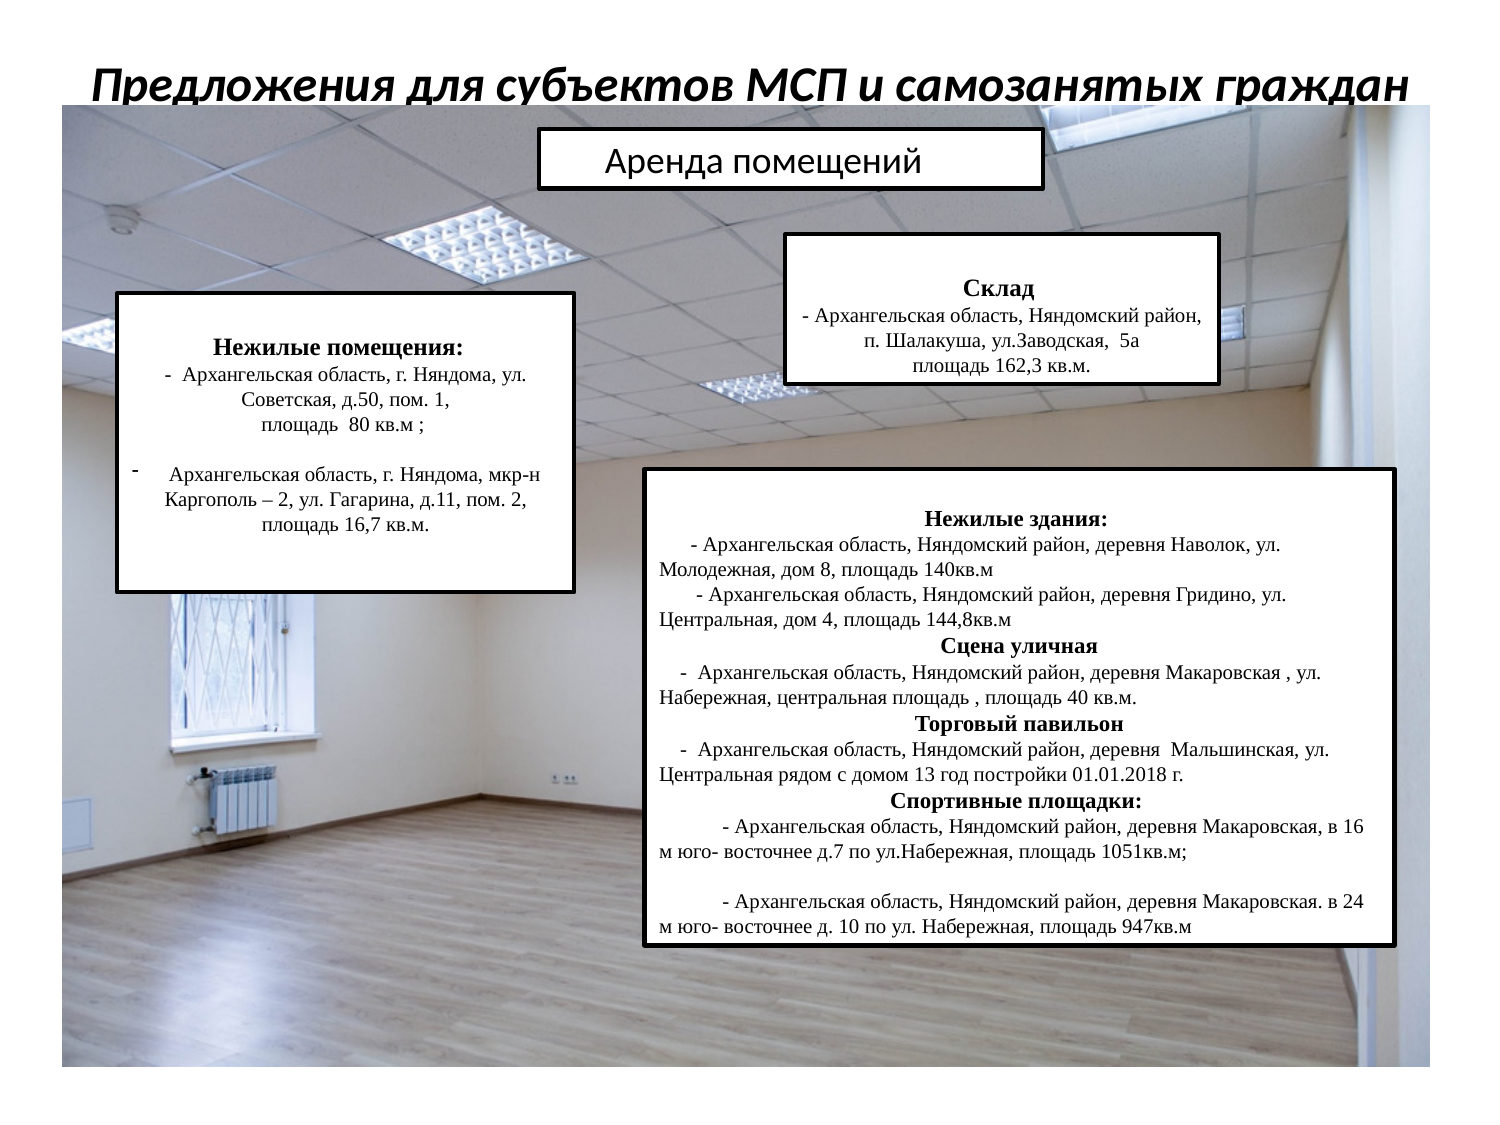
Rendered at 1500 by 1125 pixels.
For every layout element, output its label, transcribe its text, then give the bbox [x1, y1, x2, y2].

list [61, 105, 1430, 1067]
title Предложения для субъектов МСП и самозанятых граждан [75, 45, 1425, 104]
